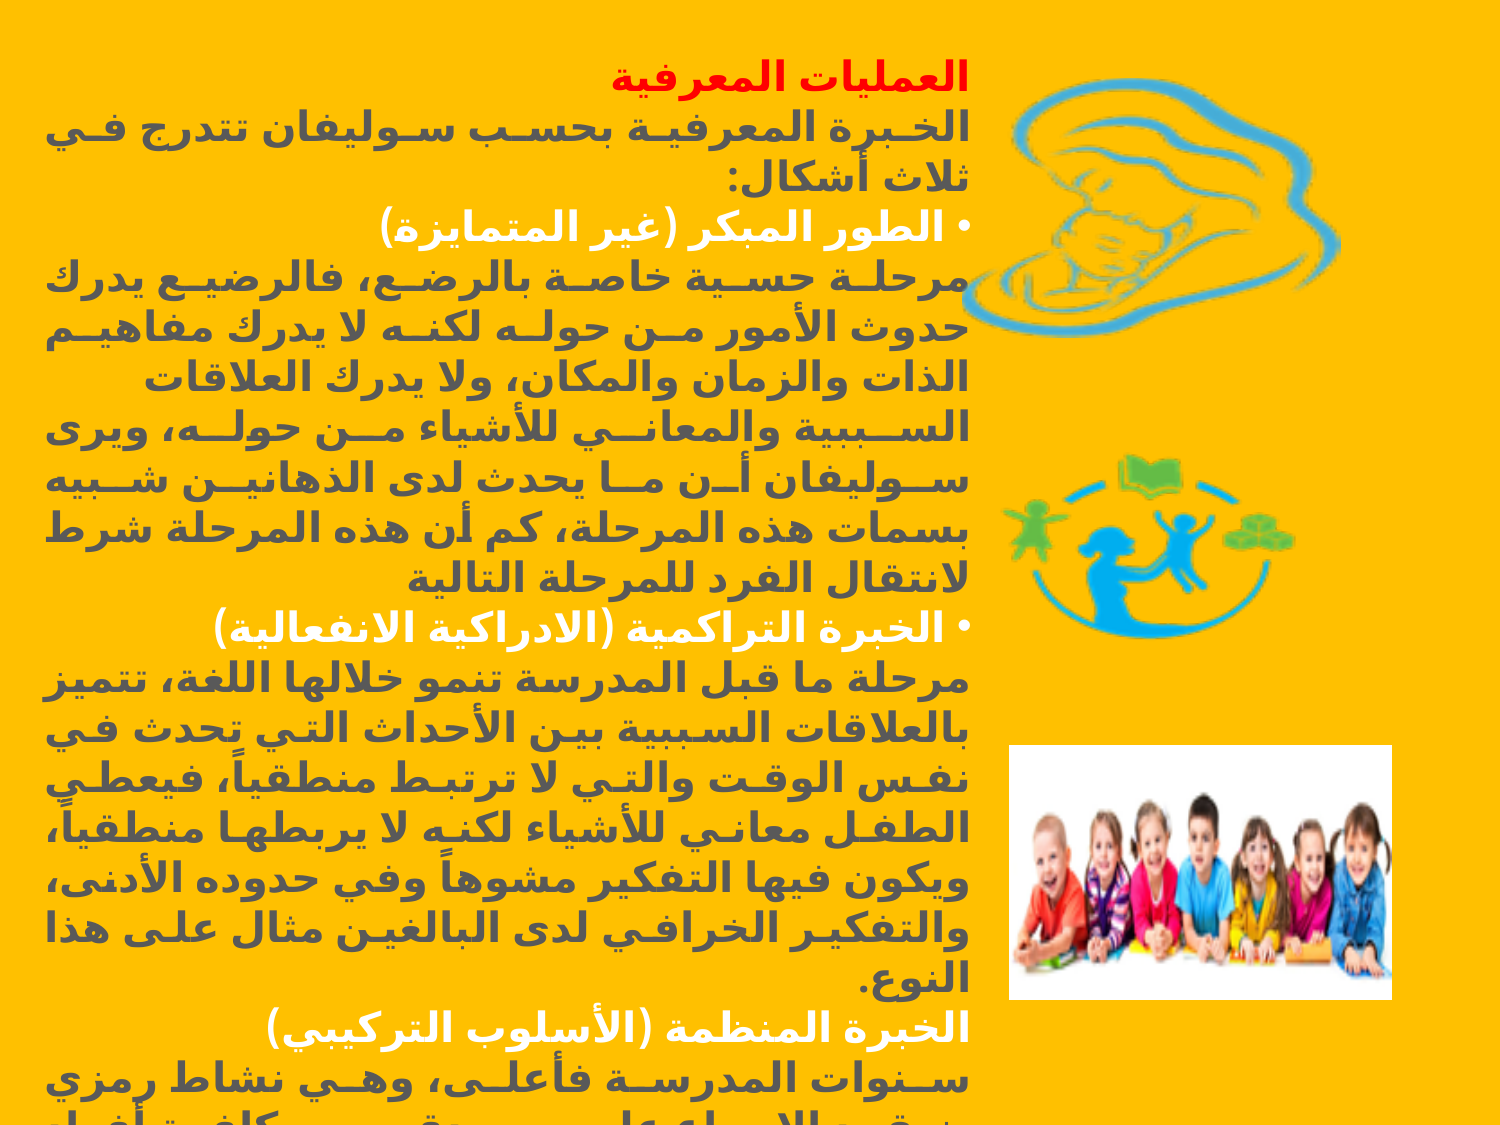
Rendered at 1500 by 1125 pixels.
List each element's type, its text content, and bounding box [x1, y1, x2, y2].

picture [985, 432, 1318, 652]
picture [962, 77, 1341, 339]
text_box العمليات المعرفية الخبرة المعرفية بحسب سوليفان تتدرج في ثلاث أشكال: الطور المبكر (غير المتمايزة) مرحلة حسية خاصة بالرضع، فالرضيع يدرك حدوث الأمور من حوله لكنه لا يدرك مفاهيم الذات والزمان والمكان، ولا يدرك العلاقات السببية والمعاني للأشياء من حوله، ويرى سوليفان أن ما يحدث لدى الذهانين شبيه بسمات هذه المرحلة، كم أن هذه المرحلة شرط لانتقال الفرد للمرحلة التالية الخبرة التراكمية (الادراكية الانفعالية) مرحلة ما قبل المدرسة تنمو خلالها اللغة، تتميز بالعلاقات السببية بين الأحداث التي تحدث في نفس الوقت والتي لا ترتبط منطقياً، فيعطي الطفل معاني للأشياء لكنه لا يربطها منطقياً، ويكون فيها التفكير مشوهاً وفي حدوده الأدنى، والتفكير الخرافي لدى البالغين مثال على هذا النوع. الخبرة المنظمة (الأسلوب التركيبي) سنوات المدرسة فأعلى، وهي نشاط رمزي ينعقد الاجماع على صدقه من كافة أفراد المجتمع الواحد، يصبح التفكير فيها عقلانياً منطقياً مستخدماً طريقة تعبير يتفق عليها الجميع كاللغة والأرقام، يتعلم فيها الطفل الأنشطة الاجتماعية والمبادئ التي تجعل من تفكيره واضح وسليم وغير مفكك. [29, 42, 987, 1125]
picture [1009, 745, 1392, 1000]
